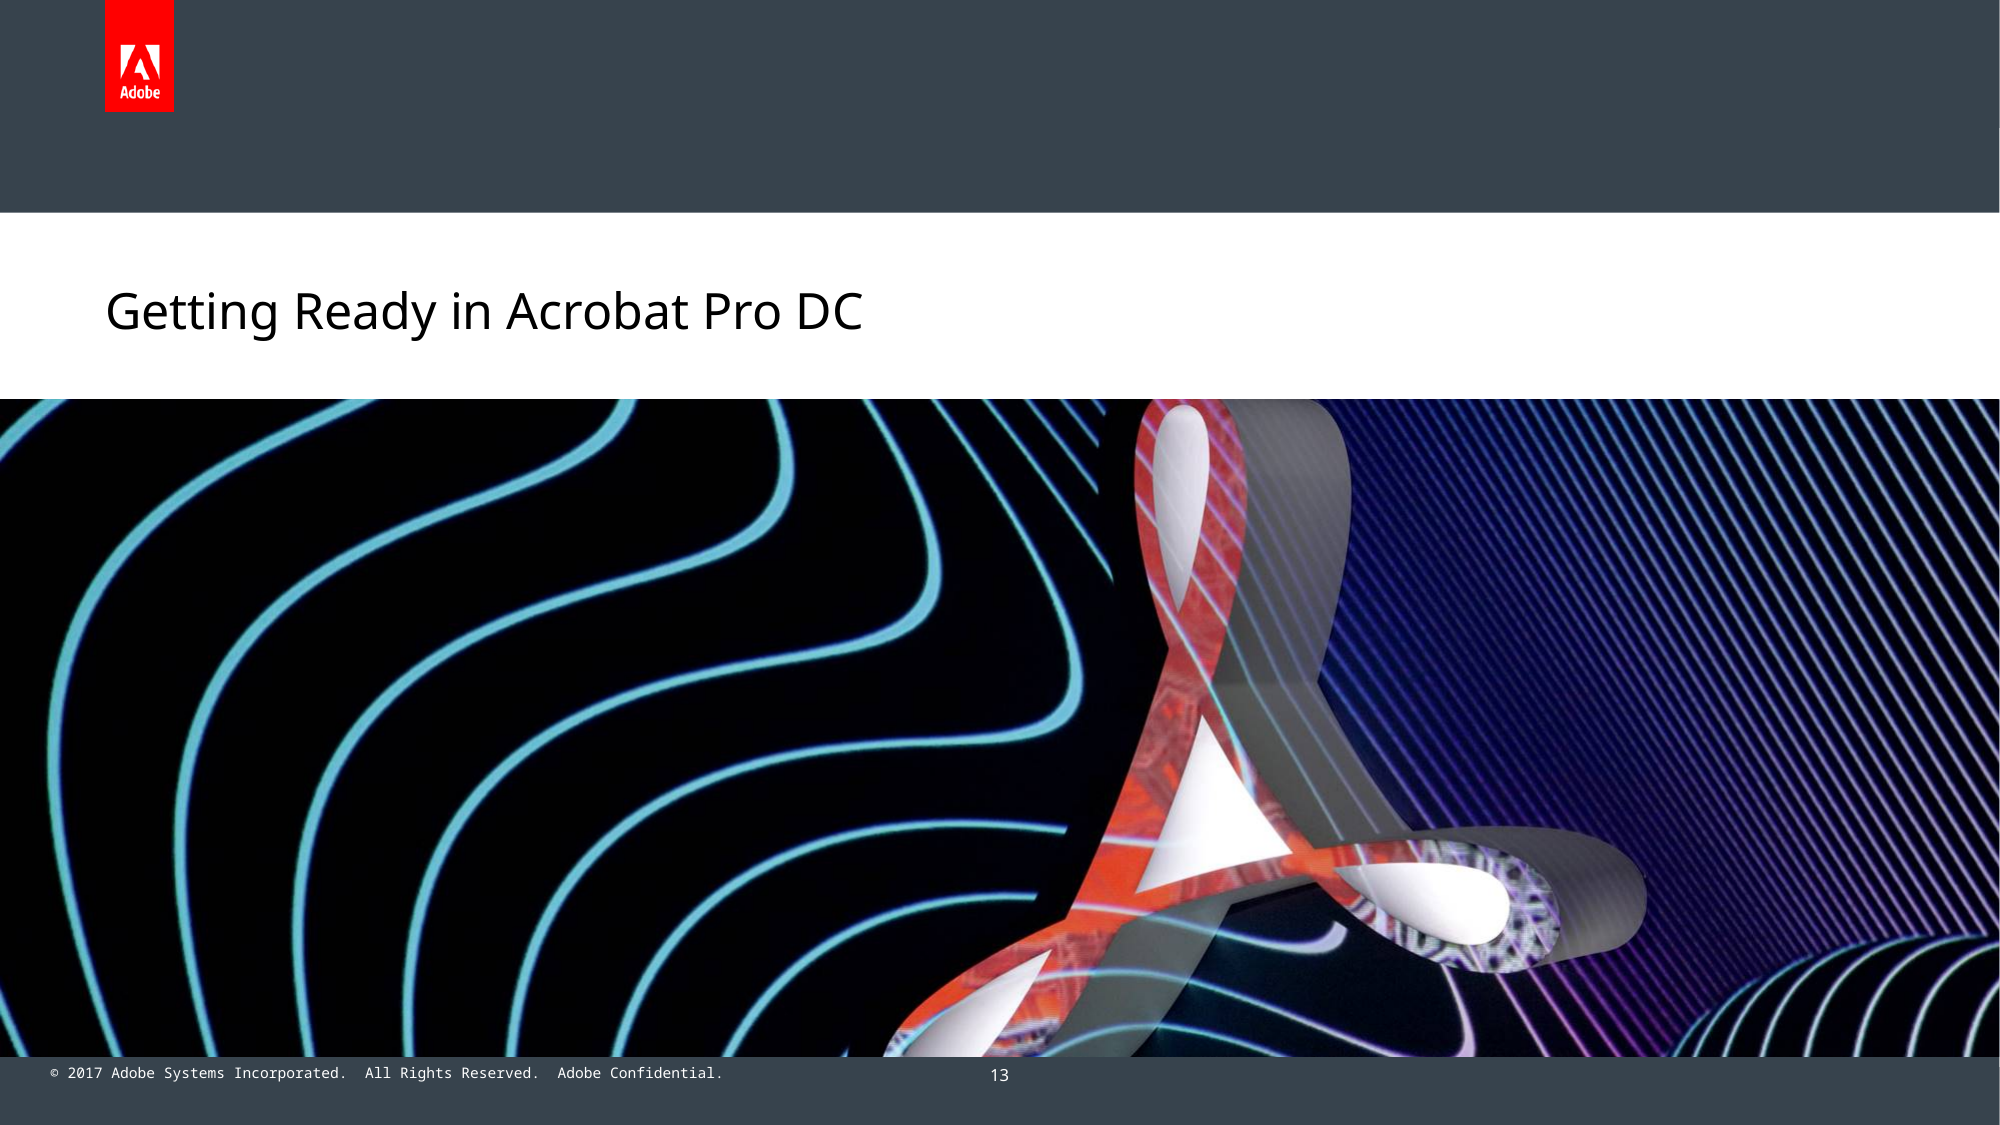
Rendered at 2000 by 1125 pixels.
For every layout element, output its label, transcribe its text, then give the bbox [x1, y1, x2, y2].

picture [0, 399, 2000, 1057]
picture [105, 0, 174, 112]
slide_number 13 [916, 1062, 1083, 1091]
title Getting Ready in Acrobat Pro DC [105, 278, 1897, 340]
